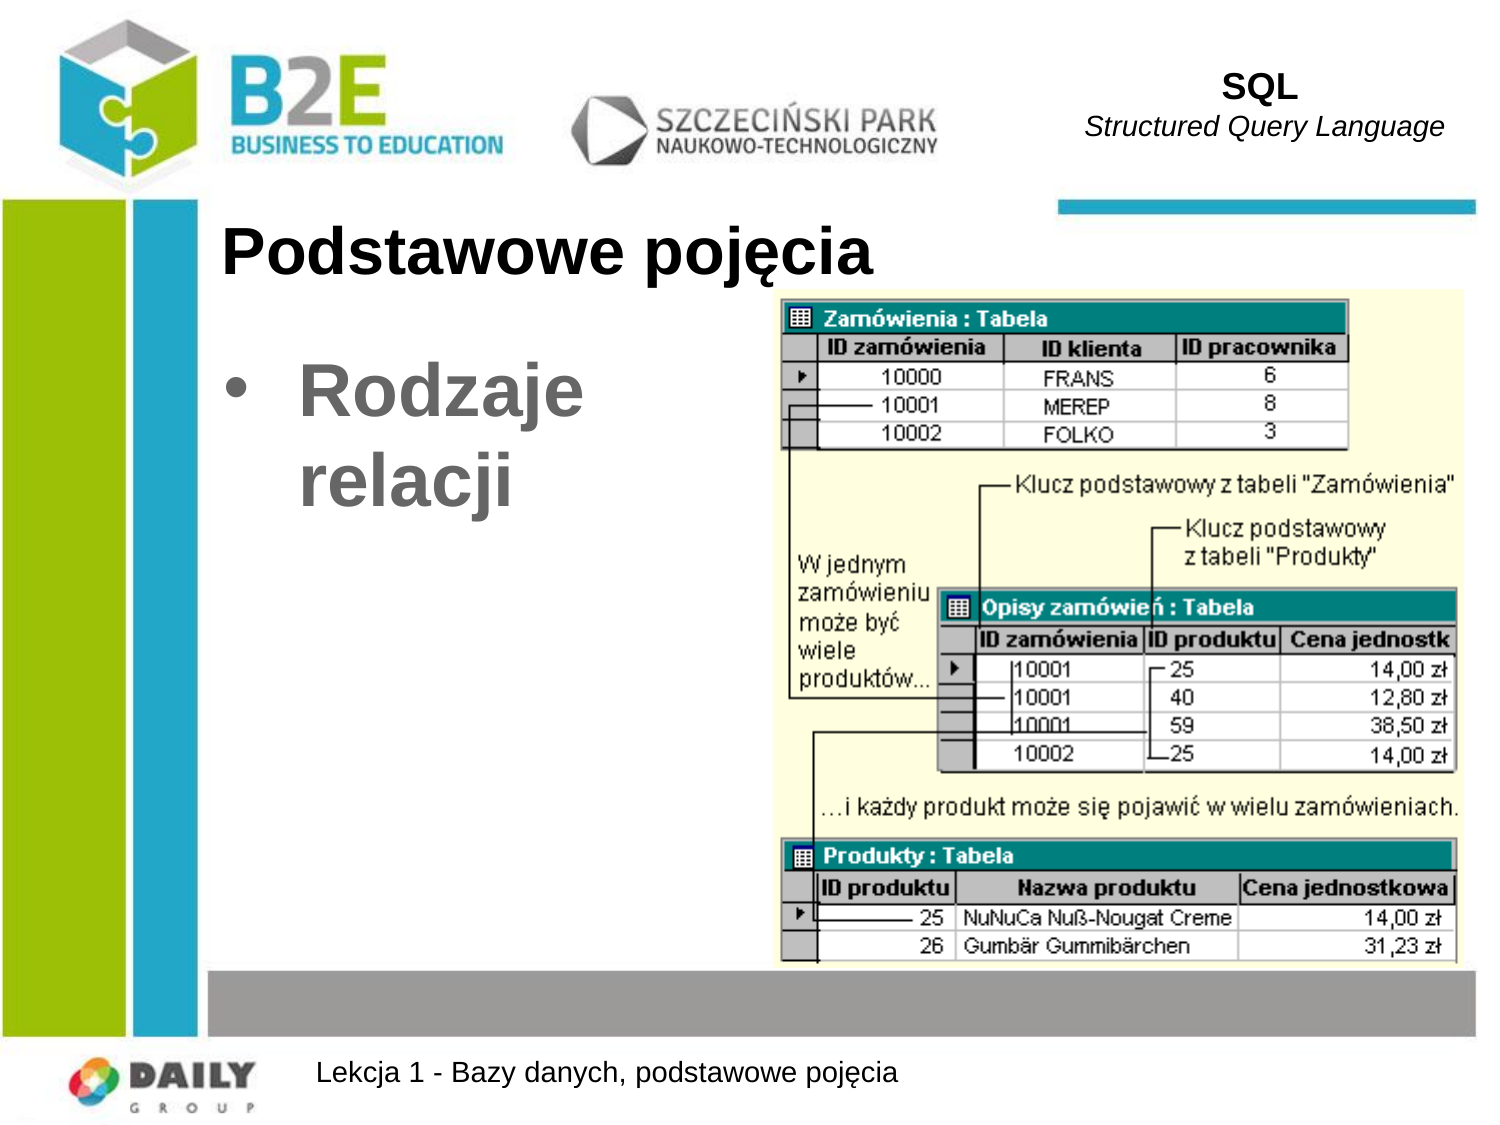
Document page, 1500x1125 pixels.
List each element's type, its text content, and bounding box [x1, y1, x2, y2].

picture [0, 0, 1500, 1125]
text_box Lekcja 1 - Bazy danych, podstawowe pojęcia [301, 1046, 1034, 1096]
subtitle Rodzaje relacji [208, 326, 727, 929]
text_box SQL Structured Query Language [1069, 54, 1461, 150]
title Podstawowe pojęcia [206, 174, 1400, 303]
